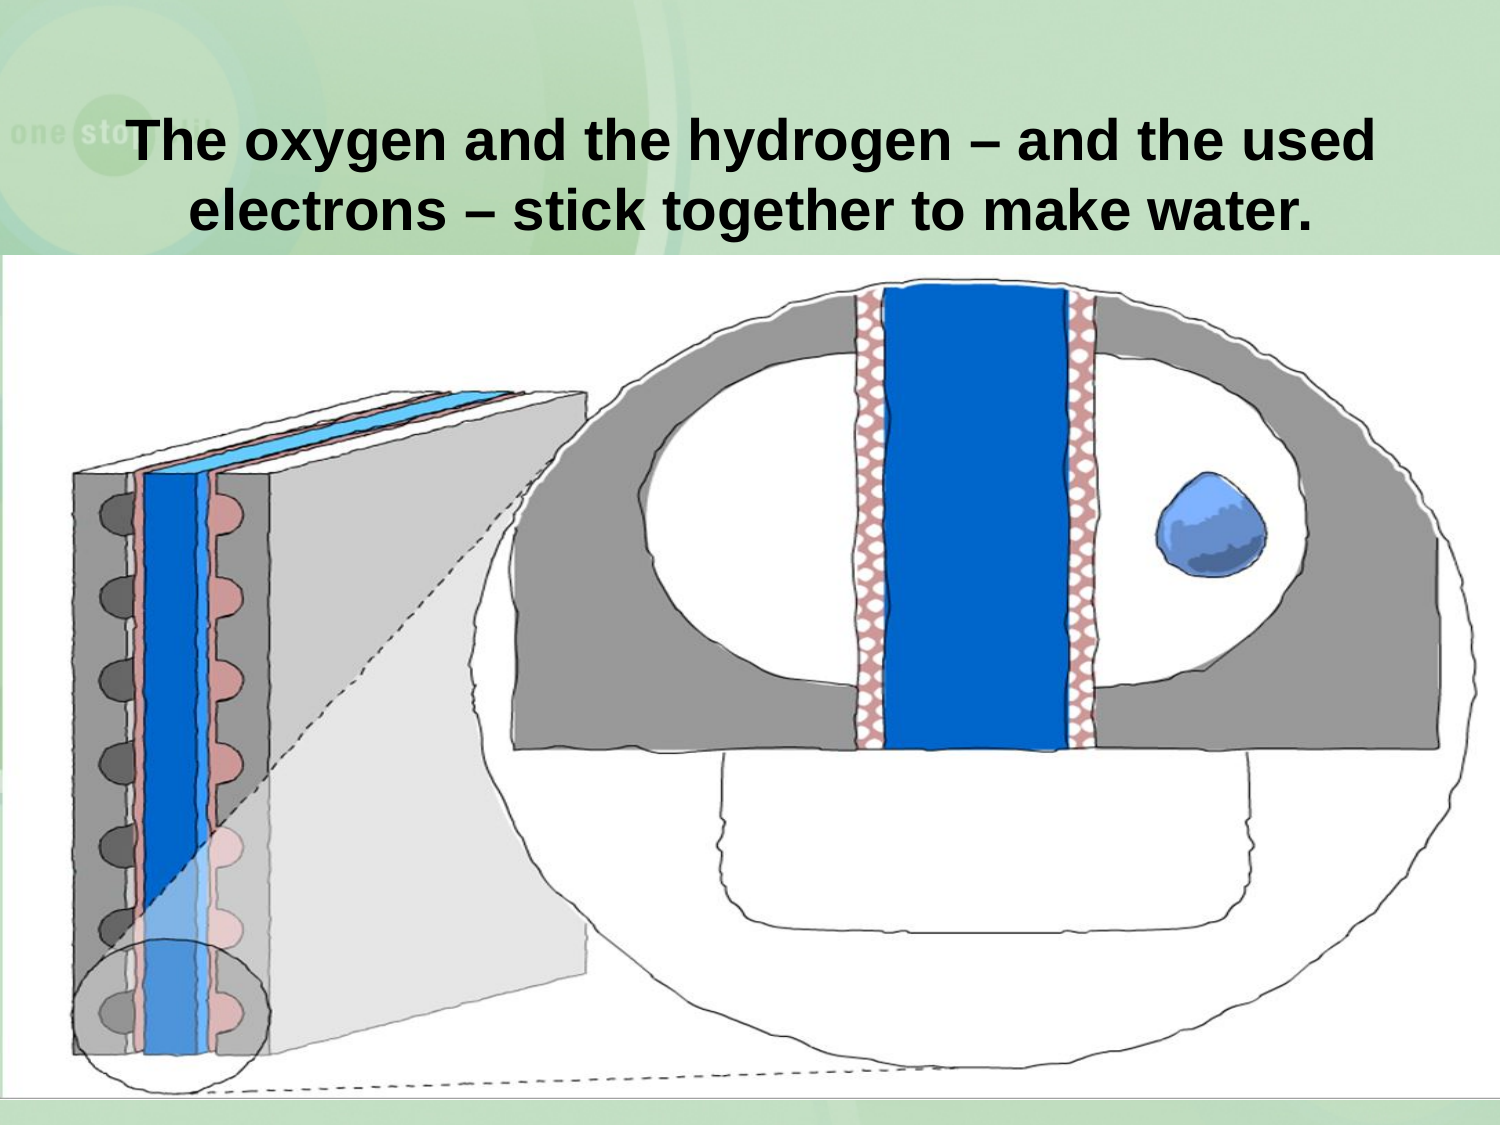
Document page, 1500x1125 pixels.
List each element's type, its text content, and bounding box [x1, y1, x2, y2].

picture [0, 0, 1500, 1125]
title The oxygen and the hydrogen – and the used electrons – stick together to make water. [76, 78, 1427, 253]
